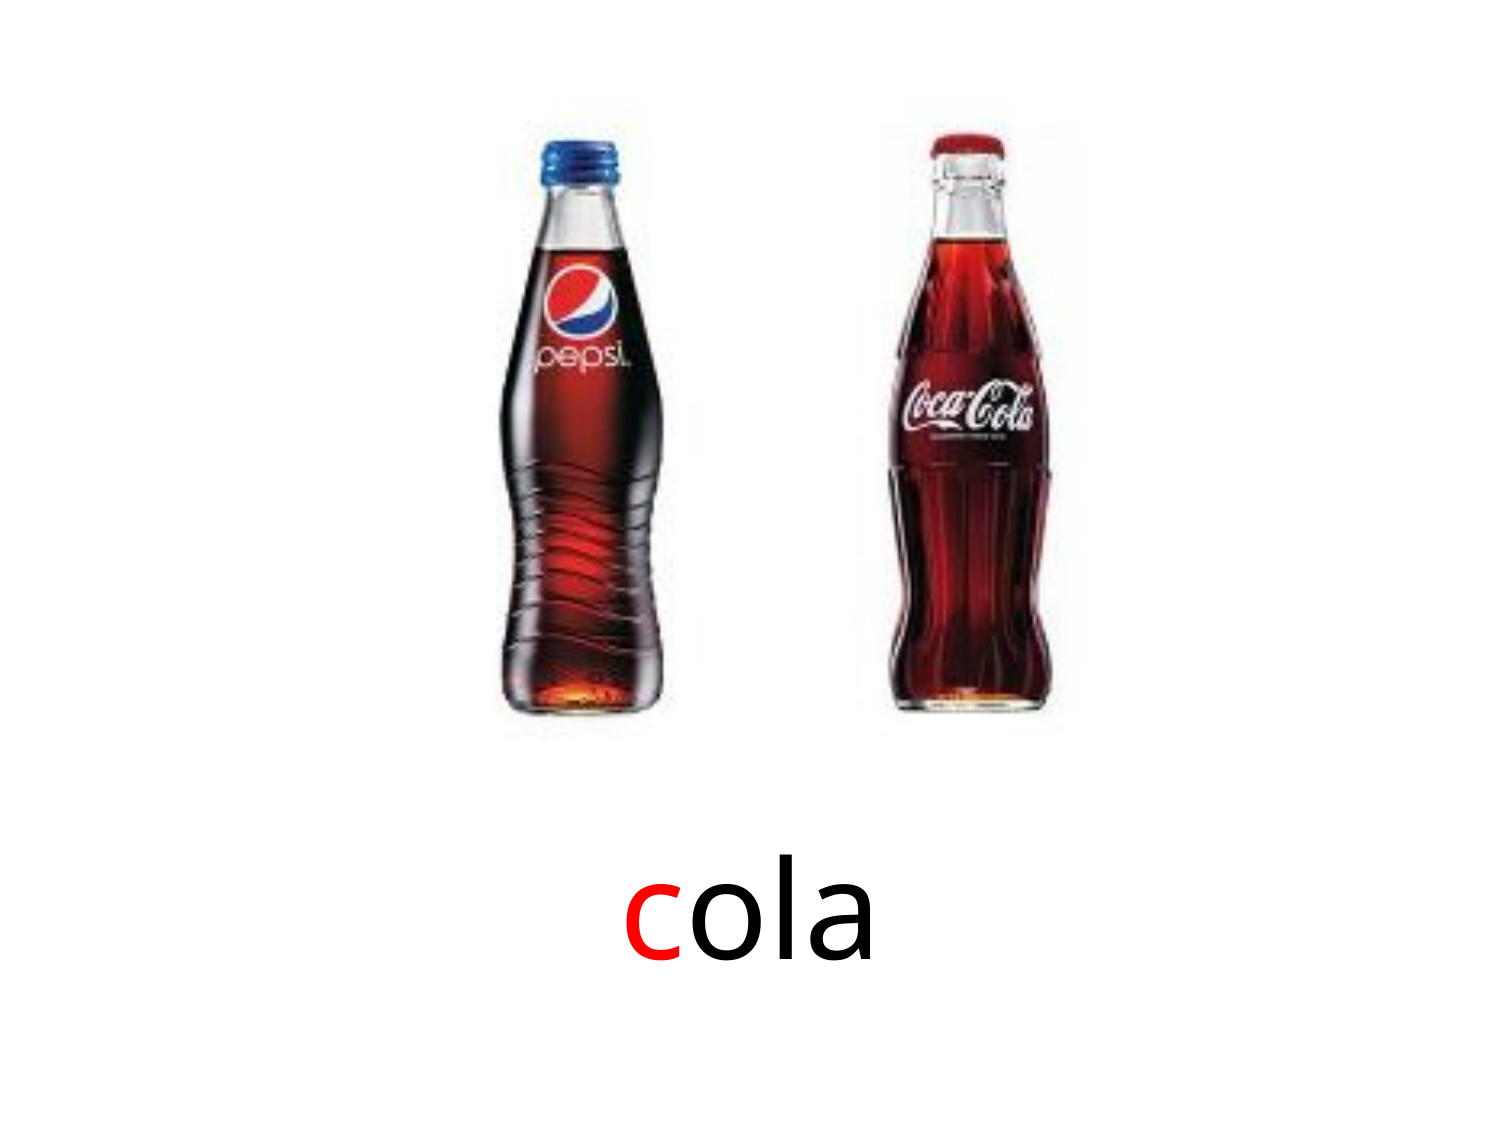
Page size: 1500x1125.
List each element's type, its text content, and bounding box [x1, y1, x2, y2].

picture [439, 96, 1092, 740]
text_box cola [604, 814, 897, 995]
